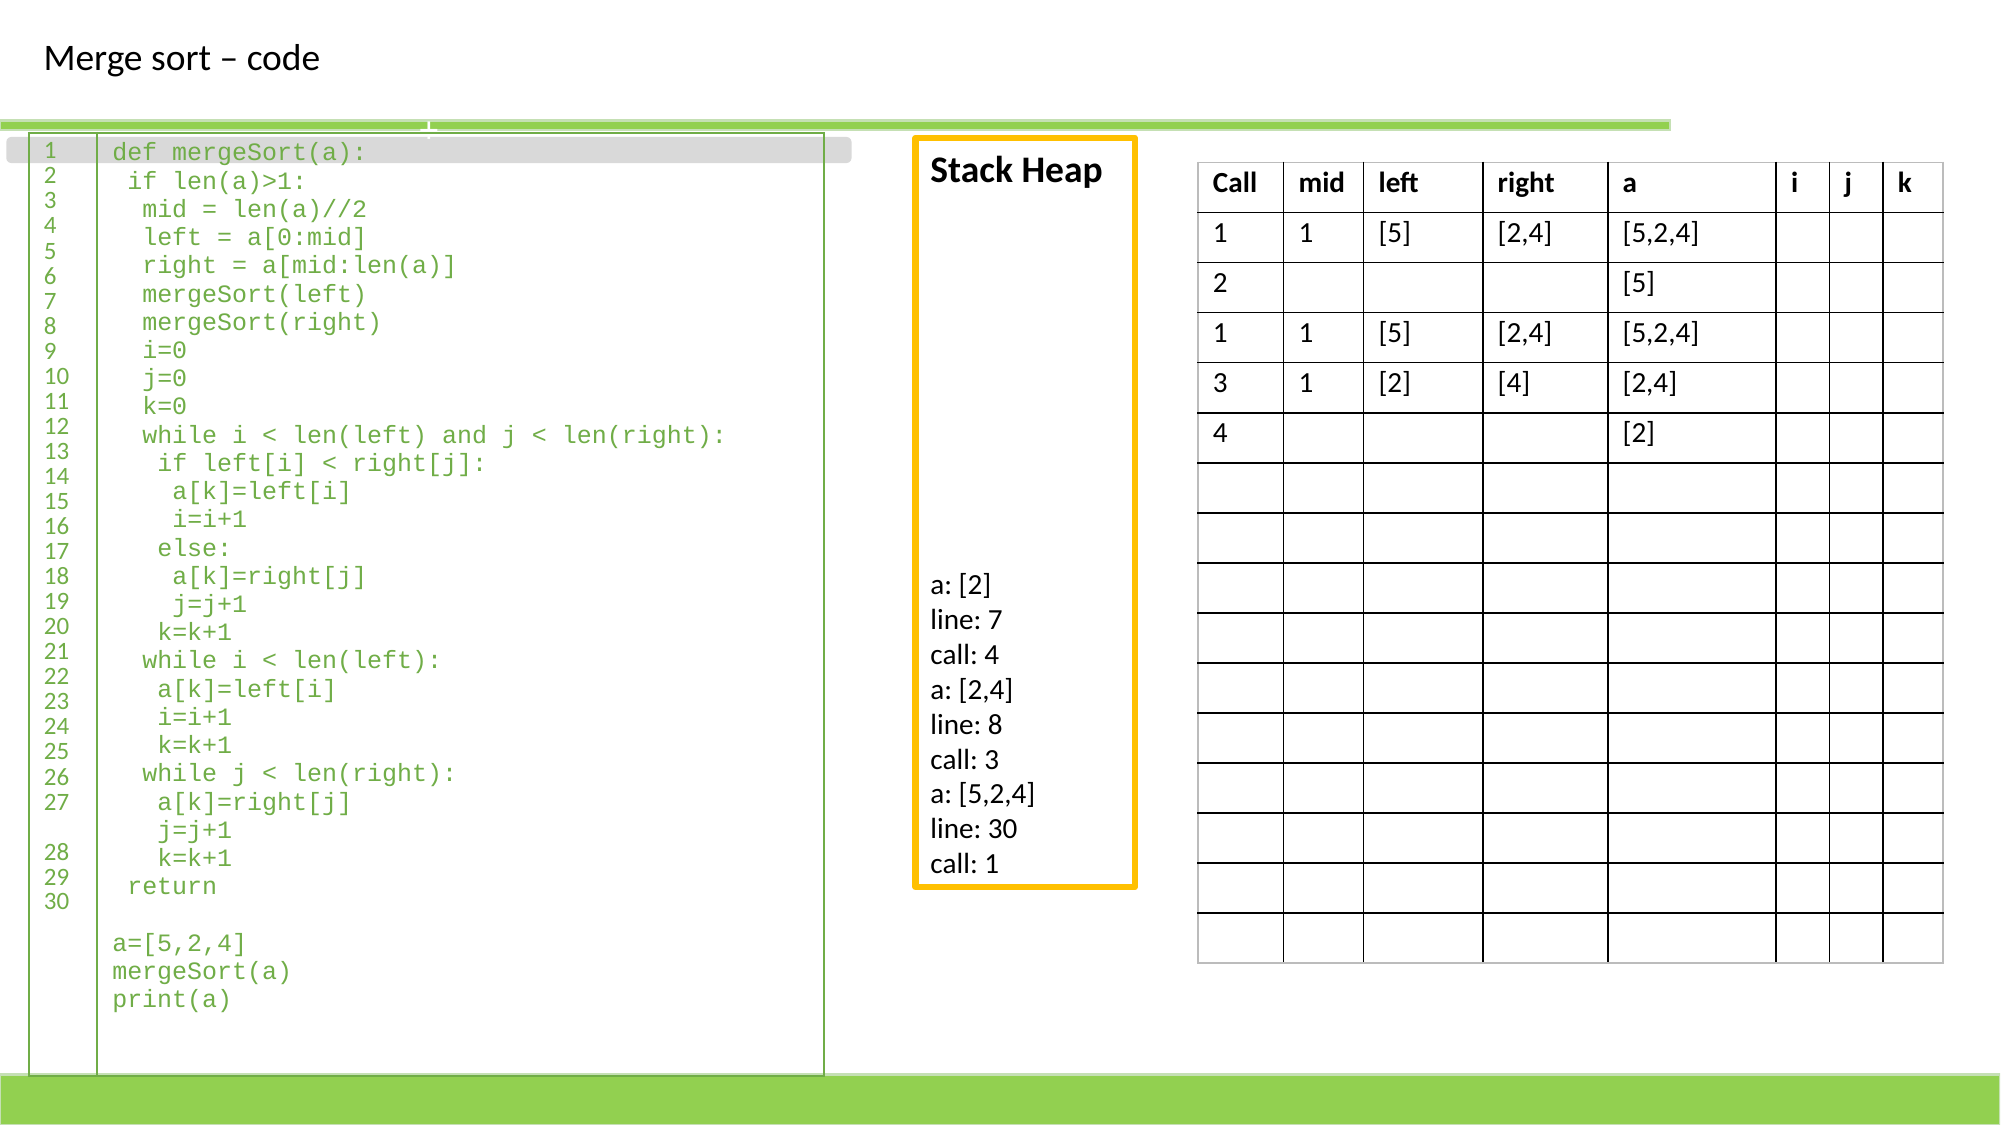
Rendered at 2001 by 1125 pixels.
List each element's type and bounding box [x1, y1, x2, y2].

table_cell [1199, 464, 1283, 512]
table_cell [1199, 263, 1283, 312]
table_cell [1199, 614, 1283, 662]
text_box [6, 136, 28, 164]
table_cell [1830, 814, 1882, 862]
table_cell [1609, 714, 1775, 762]
table_cell [1484, 213, 1607, 262]
table_cell [1777, 363, 1829, 412]
table_header [30, 134, 96, 1075]
table_cell [1609, 363, 1775, 412]
table_cell [1284, 914, 1363, 962]
table_cell [1284, 263, 1363, 312]
table_cell [1777, 664, 1829, 712]
table_cell [1484, 414, 1607, 462]
table_cell [1884, 363, 1942, 412]
table_cell [1830, 764, 1882, 812]
table_cell [1777, 914, 1829, 962]
table_cell [1199, 664, 1283, 712]
table_cell [1284, 514, 1363, 562]
table_cell [1609, 263, 1775, 312]
table_cell [1609, 814, 1775, 862]
table_cell [1484, 764, 1607, 812]
table_cell [1884, 664, 1942, 712]
table_header [1484, 163, 1607, 212]
table_cell [1884, 614, 1942, 662]
table_cell [1284, 363, 1363, 412]
table_cell [1884, 414, 1942, 462]
table_cell [1830, 614, 1882, 662]
table_cell [1609, 564, 1775, 612]
table_cell [1830, 414, 1882, 462]
table_cell [1830, 564, 1882, 612]
table_cell [1609, 664, 1775, 712]
table_header [98, 134, 823, 1075]
table_cell [1777, 614, 1829, 662]
table_cell [1830, 664, 1882, 712]
text_box [915, 137, 1135, 888]
table_cell [1284, 714, 1363, 762]
table_cell [1364, 814, 1482, 862]
table_cell [1364, 764, 1482, 812]
table_cell [1830, 914, 1882, 962]
table_cell [1199, 914, 1283, 962]
table_cell [1609, 514, 1775, 562]
table_cell [1609, 213, 1775, 262]
table_cell [1199, 213, 1283, 262]
table_cell [1484, 363, 1607, 412]
table_cell [1199, 764, 1283, 812]
table_cell [1777, 514, 1829, 562]
table_cell [1284, 414, 1363, 462]
table_cell [1364, 614, 1482, 662]
table_cell [1484, 714, 1607, 762]
table_cell [1484, 313, 1607, 362]
table_cell [1364, 464, 1482, 512]
table_cell [1284, 664, 1363, 712]
table_cell [1777, 263, 1829, 312]
table_cell [1830, 313, 1882, 362]
table_cell [1199, 814, 1283, 862]
table_cell [1364, 864, 1482, 912]
table_cell [1199, 864, 1283, 912]
table_header [1609, 163, 1775, 212]
table_cell [1284, 213, 1363, 262]
table_cell [1884, 514, 1942, 562]
table_cell [1830, 464, 1882, 512]
table_cell [1884, 914, 1942, 962]
table_cell [1484, 814, 1607, 862]
table_header [1830, 163, 1882, 212]
table_cell [1364, 263, 1482, 312]
table_cell [1199, 514, 1283, 562]
table_cell [1830, 864, 1882, 912]
table_header [1884, 163, 1942, 212]
table_cell [1199, 564, 1283, 612]
table_cell [1484, 464, 1607, 512]
table_cell [1364, 414, 1482, 462]
table_cell [1284, 313, 1363, 362]
table_cell [1830, 213, 1882, 262]
table_cell [1364, 714, 1482, 762]
table_cell [1777, 414, 1829, 462]
table_header [1364, 163, 1482, 212]
table_cell [1830, 714, 1882, 762]
table_cell [1199, 363, 1283, 412]
table_cell [1284, 614, 1363, 662]
table_header [1199, 163, 1283, 212]
table_cell [1484, 263, 1607, 312]
table_cell [1364, 363, 1482, 412]
table_cell [1884, 313, 1942, 362]
table_cell [1884, 764, 1942, 812]
table_cell [1484, 664, 1607, 712]
table_cell [1484, 514, 1607, 562]
table_cell [1284, 564, 1363, 612]
table_cell [1364, 313, 1482, 362]
table_cell [1484, 914, 1607, 962]
table_cell [1830, 514, 1882, 562]
table_cell [1484, 564, 1607, 612]
table_cell [1609, 864, 1775, 912]
text_box [28, 25, 1072, 86]
table_cell [1609, 764, 1775, 812]
table_cell [1284, 864, 1363, 912]
table_cell [1364, 514, 1482, 562]
table_cell [1777, 213, 1829, 262]
table_cell [1830, 263, 1882, 312]
table_cell [1364, 914, 1482, 962]
table_cell [1884, 213, 1942, 262]
table_cell [1830, 363, 1882, 412]
table_cell [1777, 313, 1829, 362]
table_cell [1364, 564, 1482, 612]
table_header [1284, 163, 1363, 212]
table_cell [1284, 764, 1363, 812]
table_cell [1199, 313, 1283, 362]
table_cell [1884, 564, 1942, 612]
table_cell [1777, 714, 1829, 762]
table_cell [1484, 614, 1607, 662]
table_cell [1777, 564, 1829, 612]
table_cell [1777, 464, 1829, 512]
table_cell [1284, 814, 1363, 862]
table_cell [1364, 664, 1482, 712]
table_cell [1484, 864, 1607, 912]
table_cell [1609, 464, 1775, 512]
table_cell [1364, 213, 1482, 262]
table_cell [1777, 864, 1829, 912]
table_cell [1609, 914, 1775, 962]
table_cell [1609, 414, 1775, 462]
table_cell [1777, 764, 1829, 812]
table_cell [1609, 614, 1775, 662]
table_cell [1284, 464, 1363, 512]
table_cell [1777, 814, 1829, 862]
table_header [1777, 163, 1829, 212]
table_cell [1199, 714, 1283, 762]
table_cell [1884, 864, 1942, 912]
table_cell [1884, 464, 1942, 512]
table_cell [1609, 313, 1775, 362]
text_box [825, 136, 852, 164]
table_cell [1884, 263, 1942, 312]
table_cell [1884, 714, 1942, 762]
table_cell [1199, 414, 1283, 462]
table_cell [1884, 814, 1942, 862]
